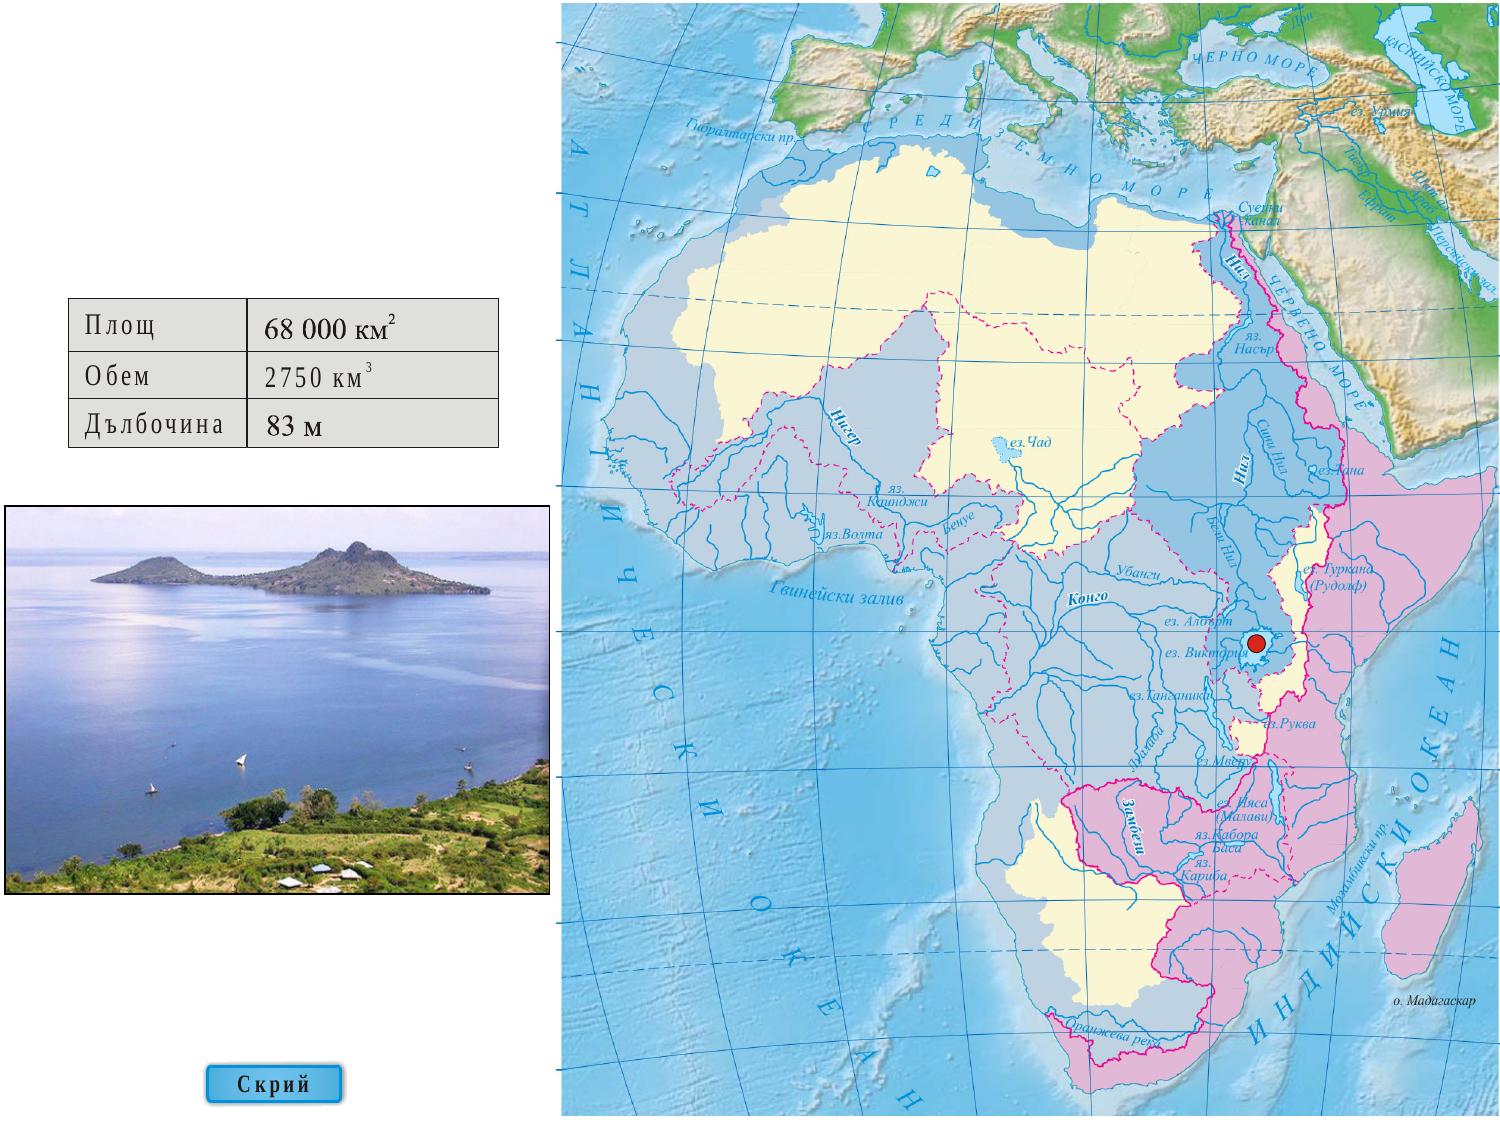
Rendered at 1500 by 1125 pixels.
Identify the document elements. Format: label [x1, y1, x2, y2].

picture [64, 294, 502, 451]
picture [5, 506, 550, 894]
picture [200, 1058, 349, 1109]
picture [554, 3, 1500, 1116]
